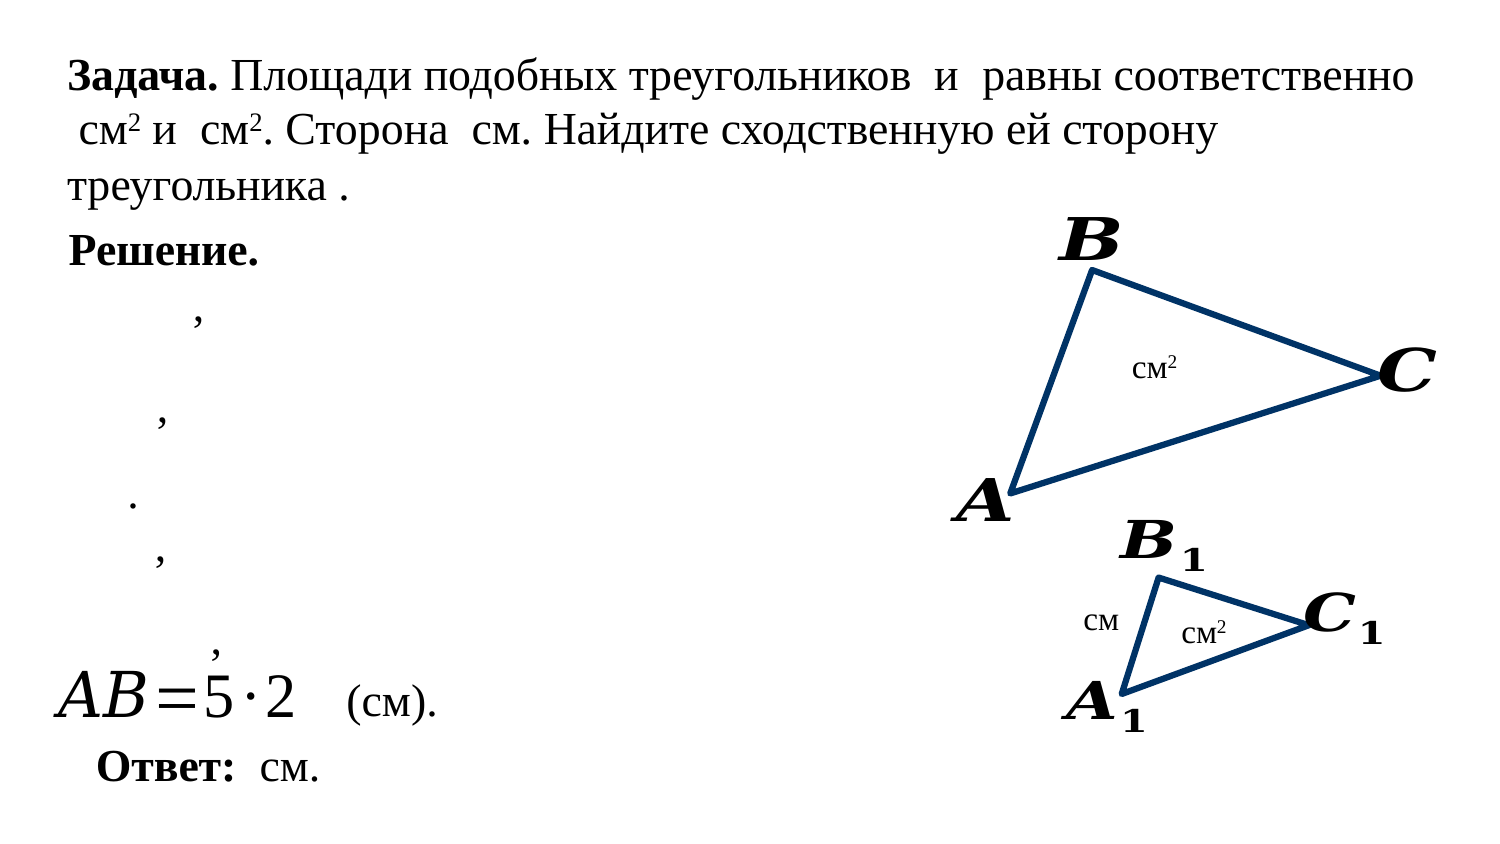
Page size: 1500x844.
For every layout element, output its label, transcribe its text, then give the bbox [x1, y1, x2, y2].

text_box Решение. [53, 212, 275, 282]
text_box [946, 208, 1440, 554]
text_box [1057, 512, 1388, 740]
